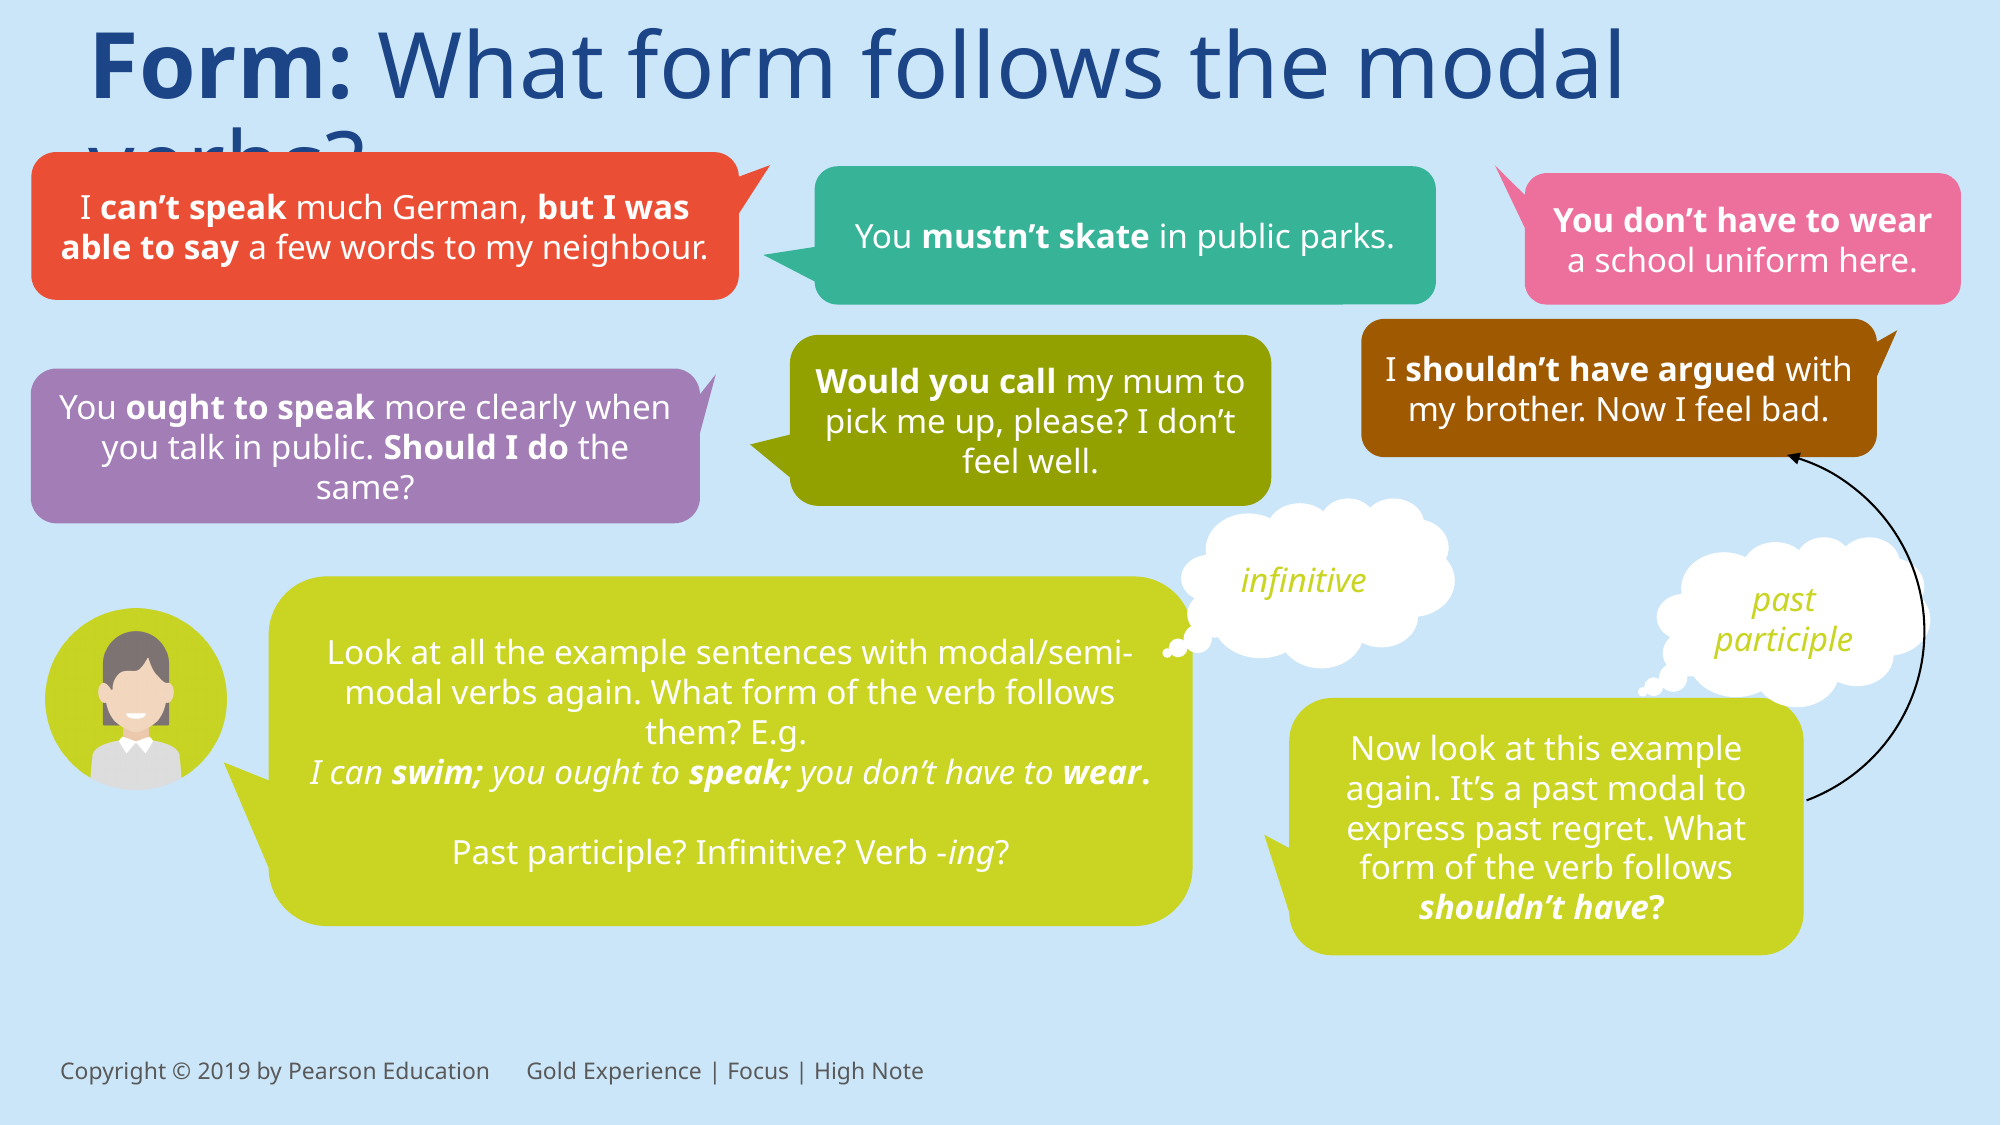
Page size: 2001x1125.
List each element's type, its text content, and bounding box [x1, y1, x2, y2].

text_box I shouldn’t have argued with my brother. Now I feel bad. [1359, 316, 1900, 460]
text_box [1740, 452, 1926, 802]
text_box Now look at this example again. It’s a past modal to express past regret. What form of the verb follows shouldn’t have? [1262, 695, 1806, 958]
text_box Would you call my mum to pick me up, please? I don’t feel well. [748, 332, 1274, 508]
picture [44, 607, 228, 791]
text_box You mustn’t skate in public parks. [761, 164, 1439, 307]
text_box Look at all the example sentences with modal/semi-modal verbs again. What form of the verb follows them? E.g. I can swim; you ought to speak; you don’t have to wear. Past participle? Infinitive? Verb -ing? [232, 574, 1195, 929]
text_box I can’t speak much German, but I was able to say a few words to my neighbour. [29, 149, 772, 302]
footer Copyright © 2019 by Pearson Education Gold Experience | Focus | High Note [45, 1040, 1084, 1101]
text_box infinitive [1162, 498, 1455, 669]
text_box You ought to speak more clearly when you talk in public. Should I do the same? [28, 366, 718, 526]
text_box You don’t have to wear a school uniform here. [1493, 163, 1964, 307]
title Form: What form follows the modal verbs? [73, 11, 1900, 227]
text_box past participle [1913, 565, 1925, 597]
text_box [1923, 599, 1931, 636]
text_box past participle [1638, 544, 1766, 698]
